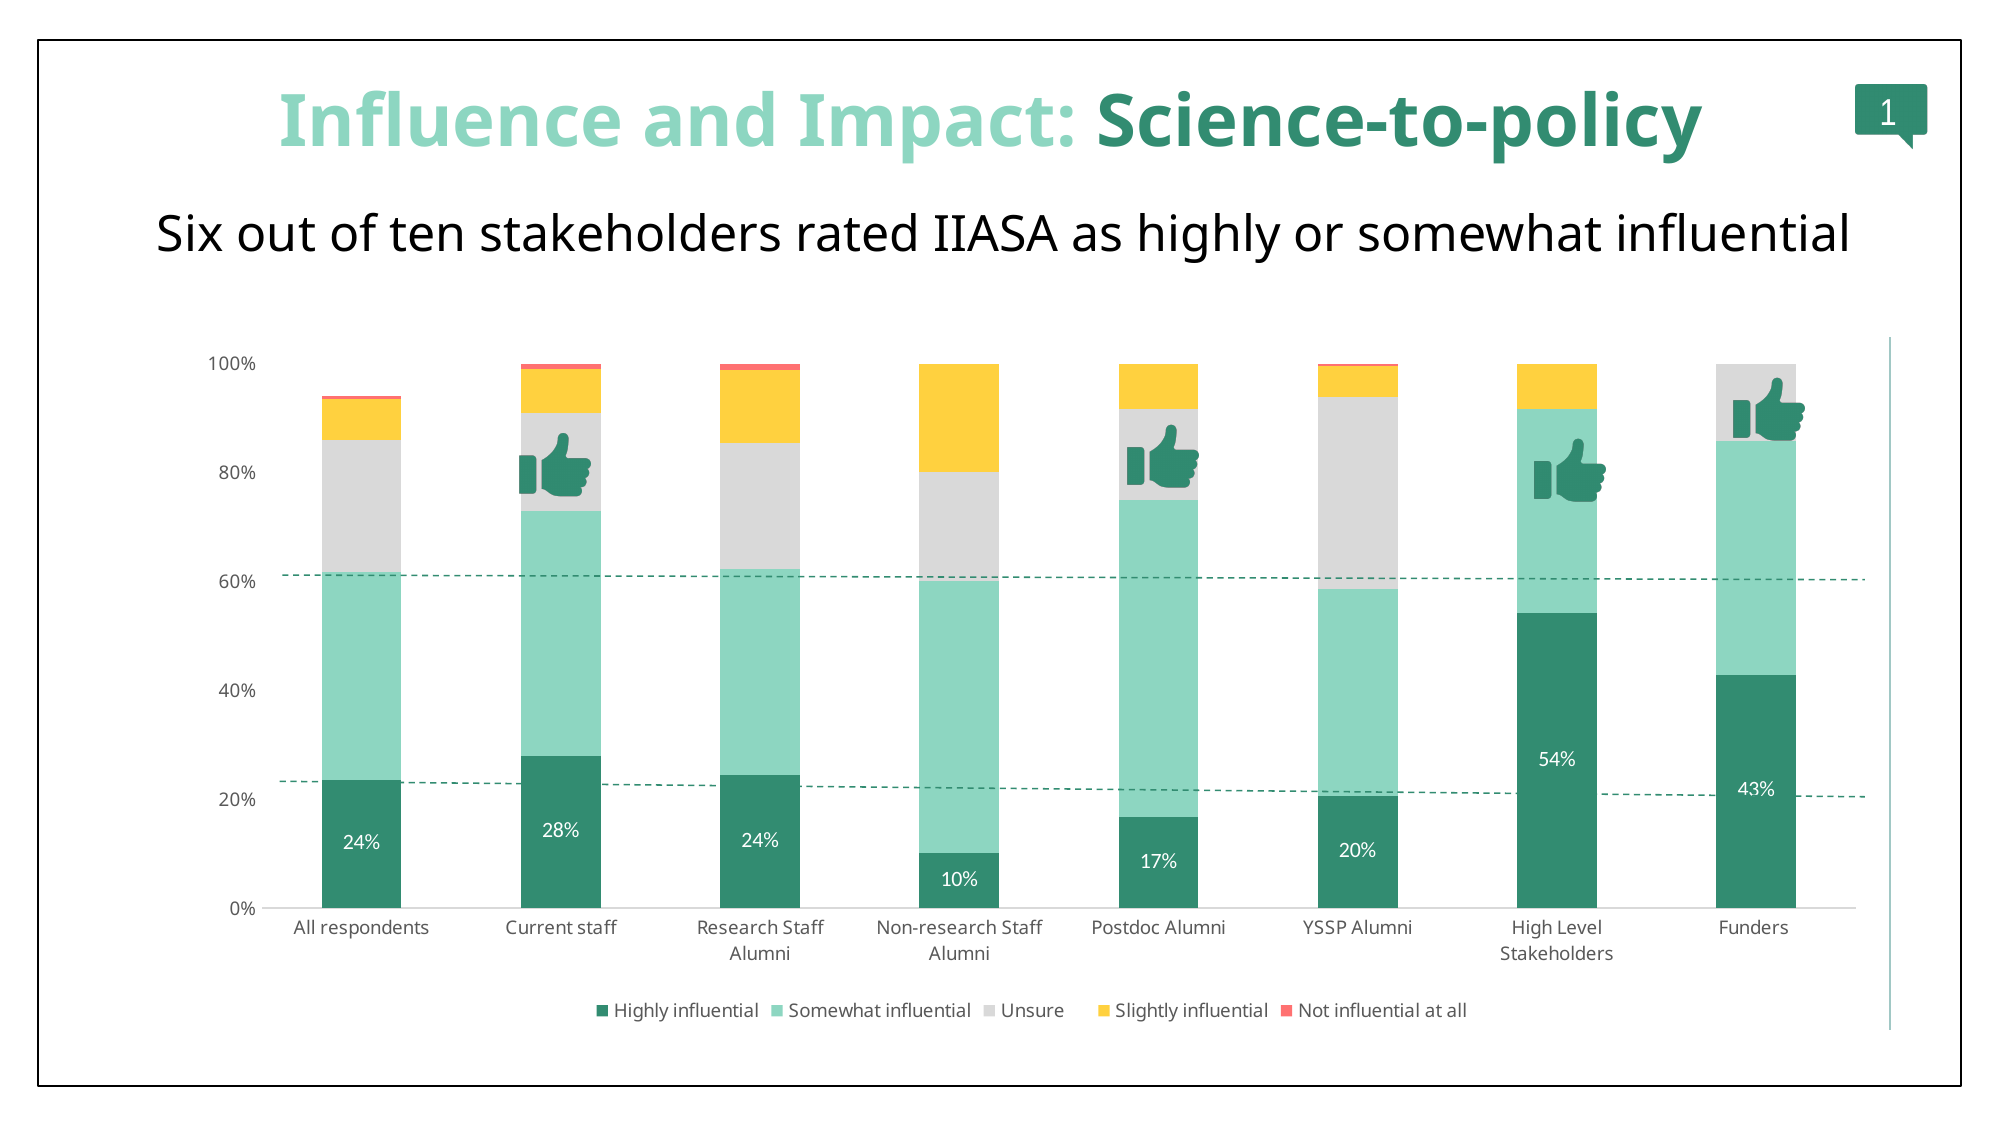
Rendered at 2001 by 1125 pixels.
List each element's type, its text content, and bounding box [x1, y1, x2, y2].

text_box Influence and Impact: Science-to-policy [173, 52, 1809, 194]
picture [1119, 413, 1206, 500]
picture [1527, 426, 1613, 513]
picture [1726, 366, 1813, 453]
text_box Six out of ten stakeholders rated IIASA as highly or somewhat influential [70, 194, 1939, 269]
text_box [279, 780, 1866, 798]
picture [1840, 65, 1942, 168]
picture [511, 421, 598, 508]
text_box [282, 574, 1866, 580]
chart [173, 335, 1892, 1032]
